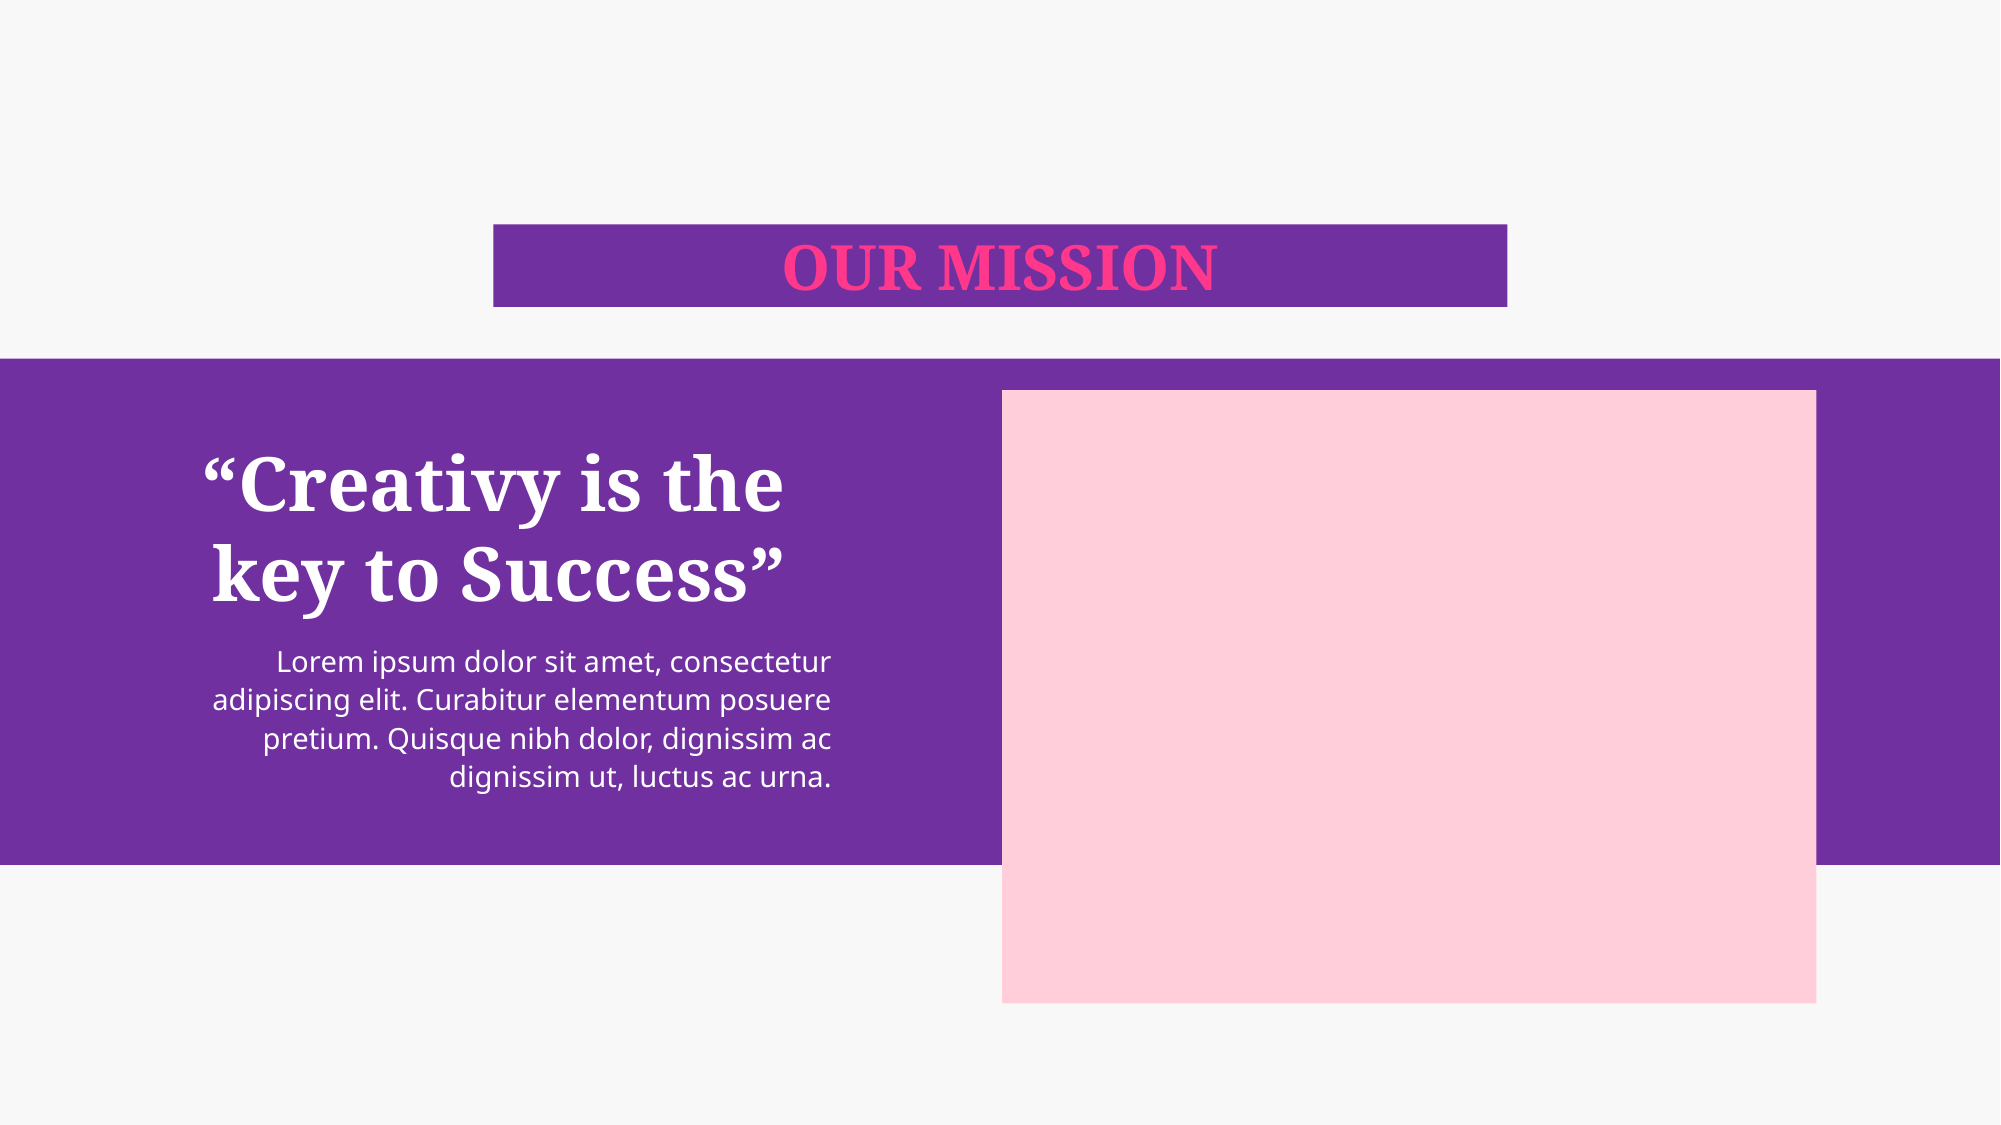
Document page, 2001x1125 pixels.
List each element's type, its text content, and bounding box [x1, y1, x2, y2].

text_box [120, 429, 847, 765]
text_box [0, 357, 2000, 866]
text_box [996, 390, 1823, 1004]
text_box OUR MISSION [493, 224, 1508, 307]
